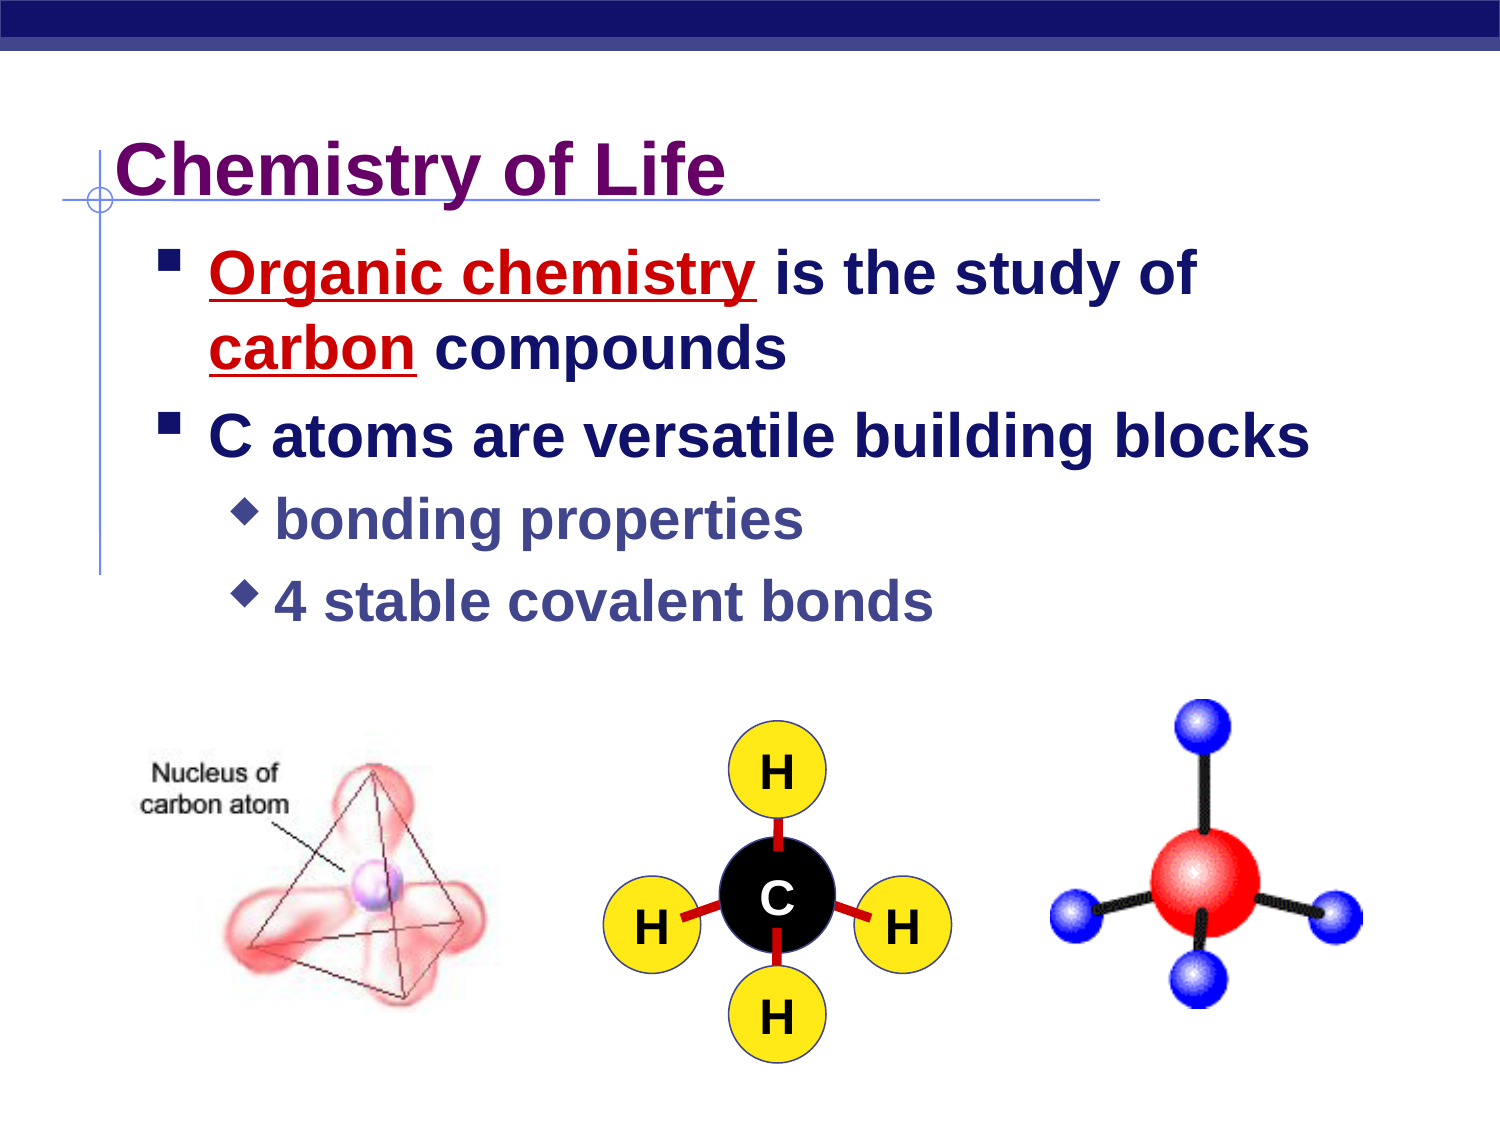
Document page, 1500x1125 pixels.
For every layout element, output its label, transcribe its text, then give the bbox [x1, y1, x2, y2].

list Organic chemistry is the study of carbon compounds C atoms are versatile building blocks bonding properties 4 stable covalent bonds [137, 224, 1438, 726]
text_box H [603, 876, 701, 974]
picture [99, 699, 510, 1013]
picture [1049, 699, 1363, 1009]
title Chemistry of Life [99, 112, 1376, 238]
text_box C [719, 836, 836, 954]
text_box H [854, 876, 952, 974]
text_box H [728, 965, 827, 1063]
text_box H [728, 720, 827, 819]
